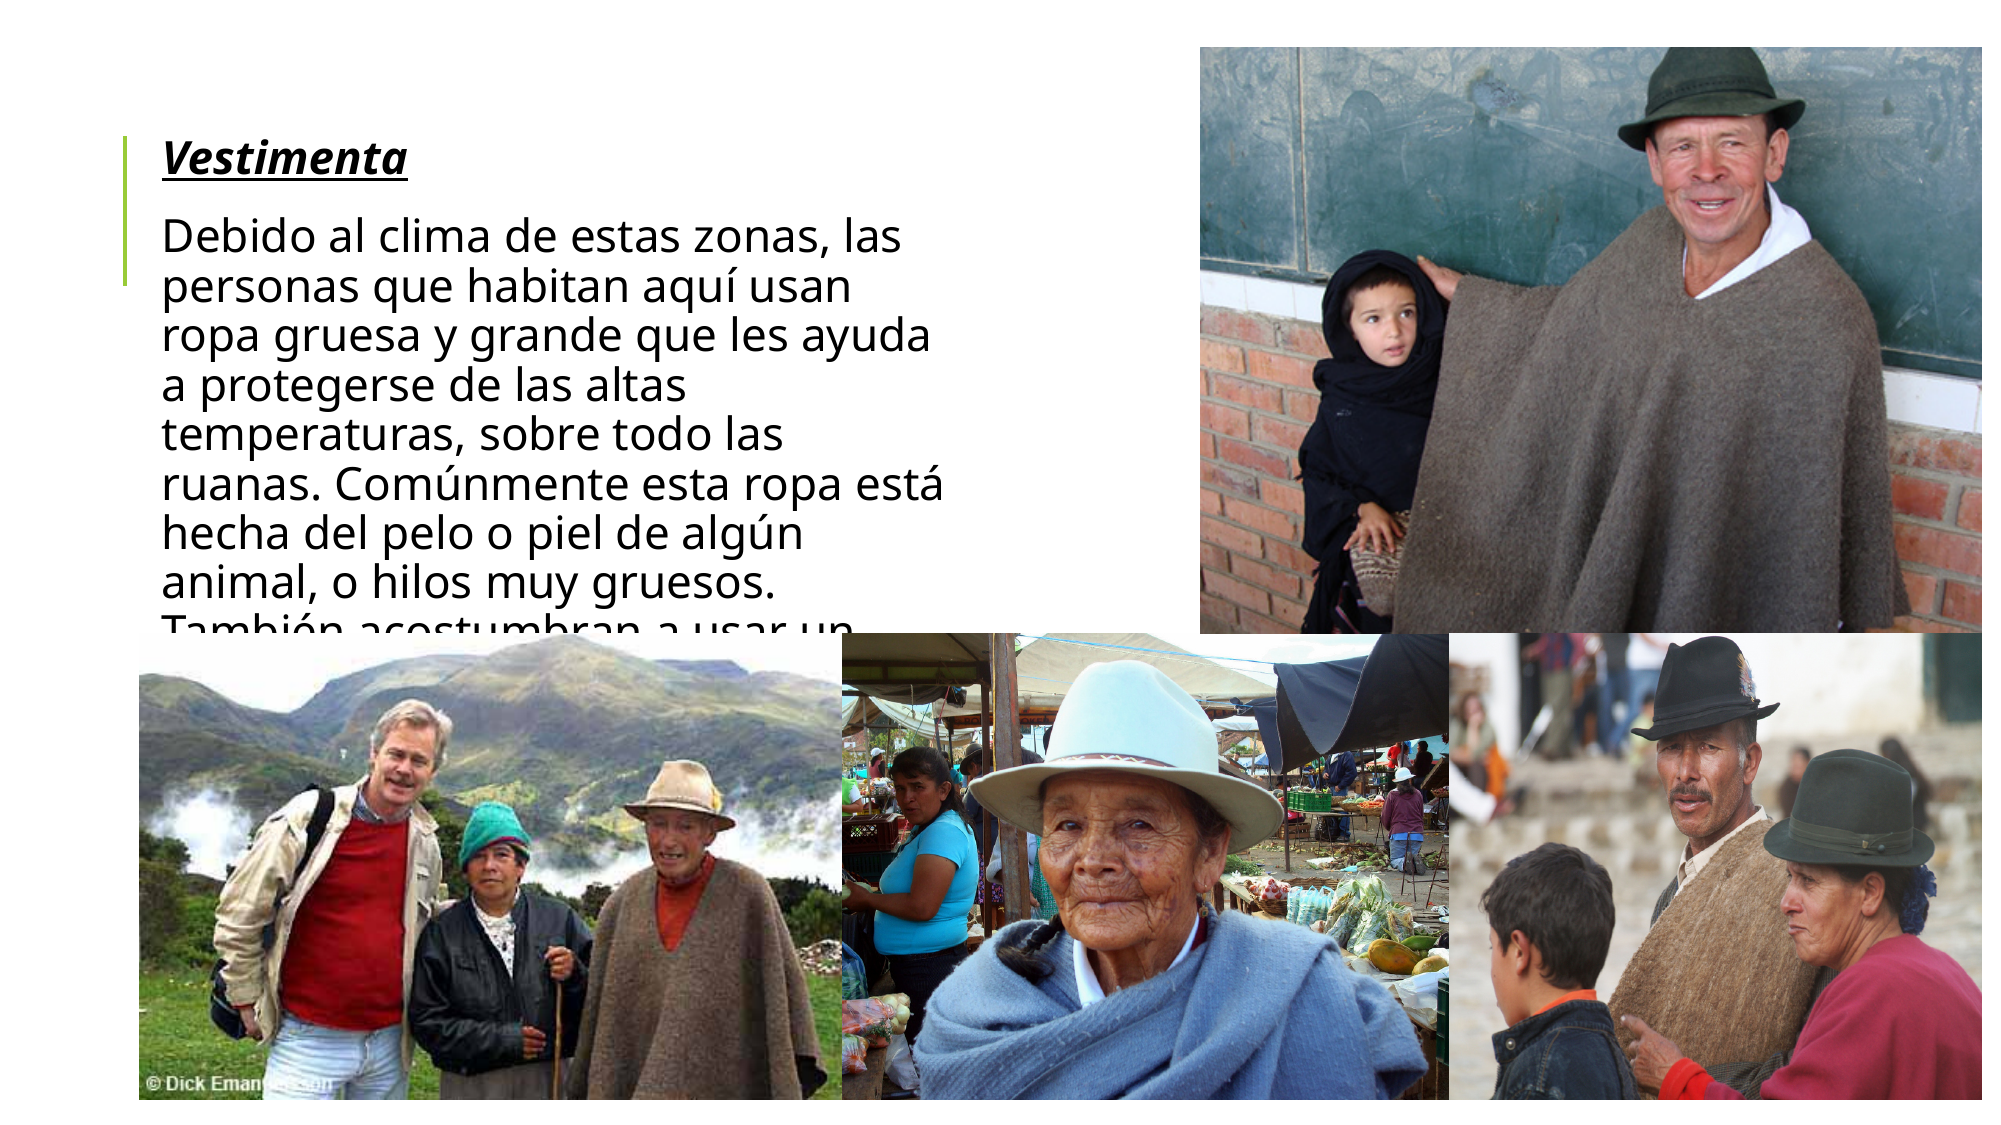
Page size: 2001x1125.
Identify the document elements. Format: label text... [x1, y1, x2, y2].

list Vestimenta Debido al clima de estas zonas, las personas que habitan aquí usan ropa gruesa y grande que les ayuda a protegerse de las altas temperaturas, sobre todo las ruanas. Comúnmente esta ropa está hecha del pelo o piel de algún animal, o hilos muy gruesos. También acostumbran a usar un sombrero. [139, 127, 957, 629]
picture [138, 47, 1982, 1100]
